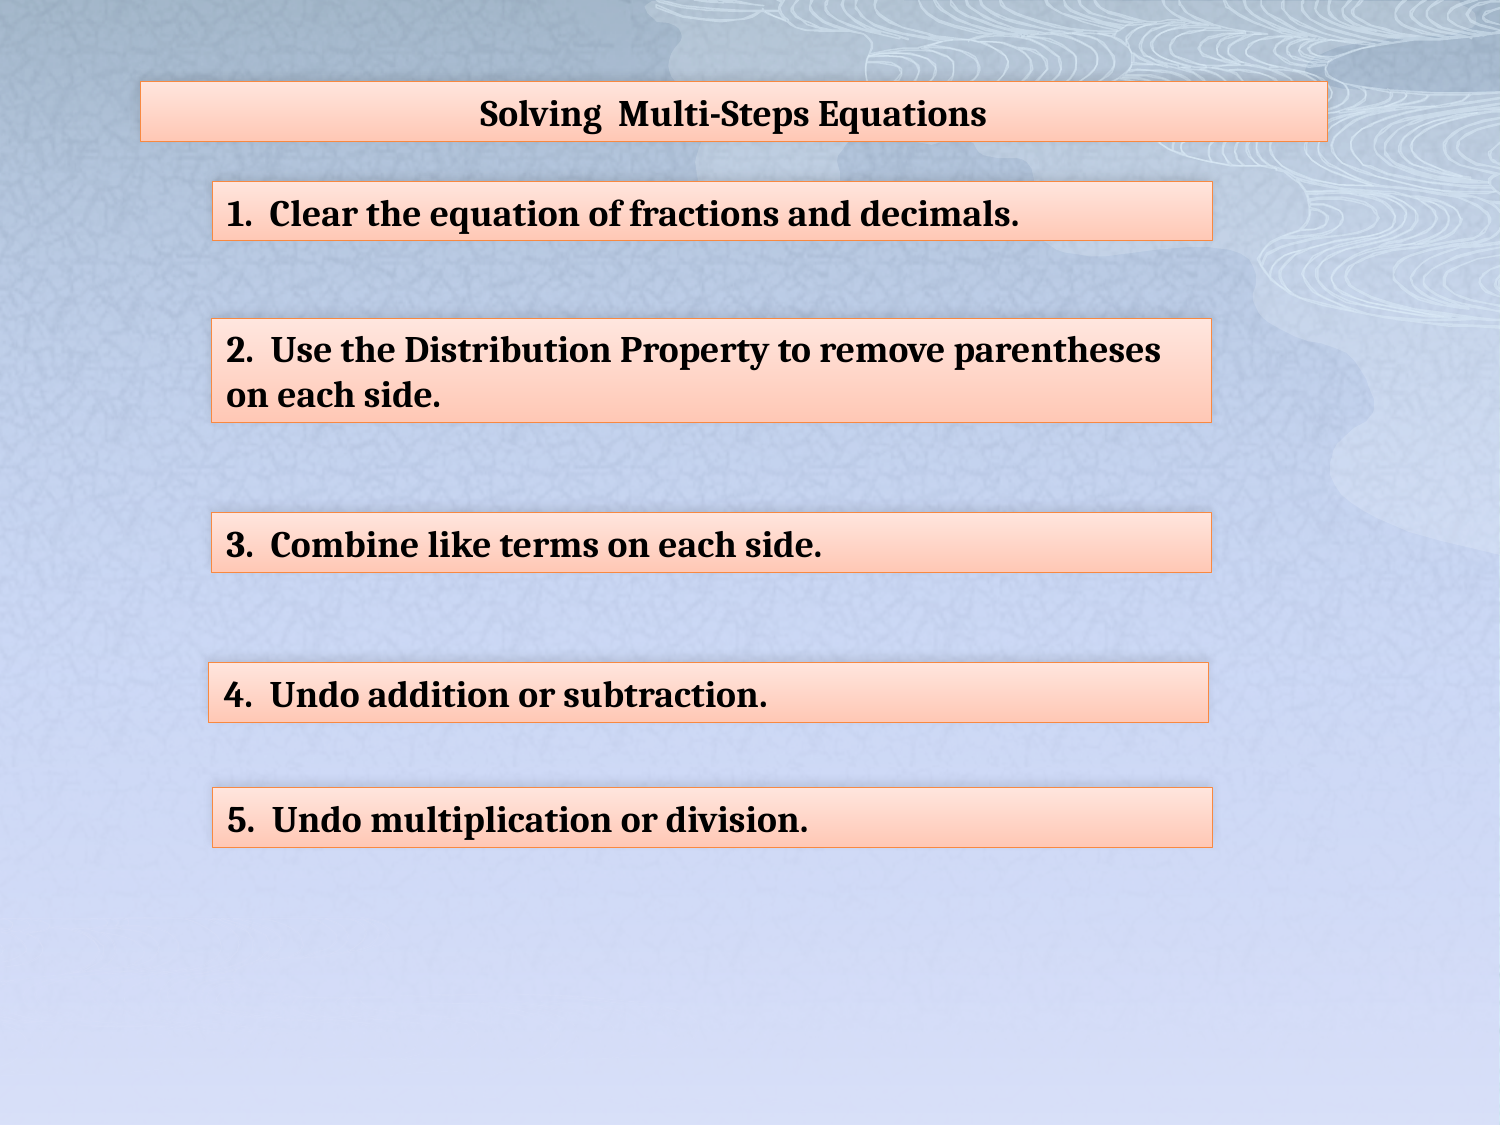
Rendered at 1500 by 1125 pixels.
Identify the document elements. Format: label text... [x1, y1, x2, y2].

text_box 2. Use the Distribution Property to remove parentheses on each side. [211, 318, 1212, 423]
text_box 1. Clear the equation of fractions and decimals. [212, 181, 1213, 241]
text_box 5. Undo multiplication or division. [212, 787, 1213, 848]
text_box 3. Combine like terms on each side. [211, 512, 1212, 573]
text_box Solving Multi-Steps Equations [140, 81, 1328, 142]
text_box 4. Undo addition or subtraction. [208, 662, 1209, 723]
